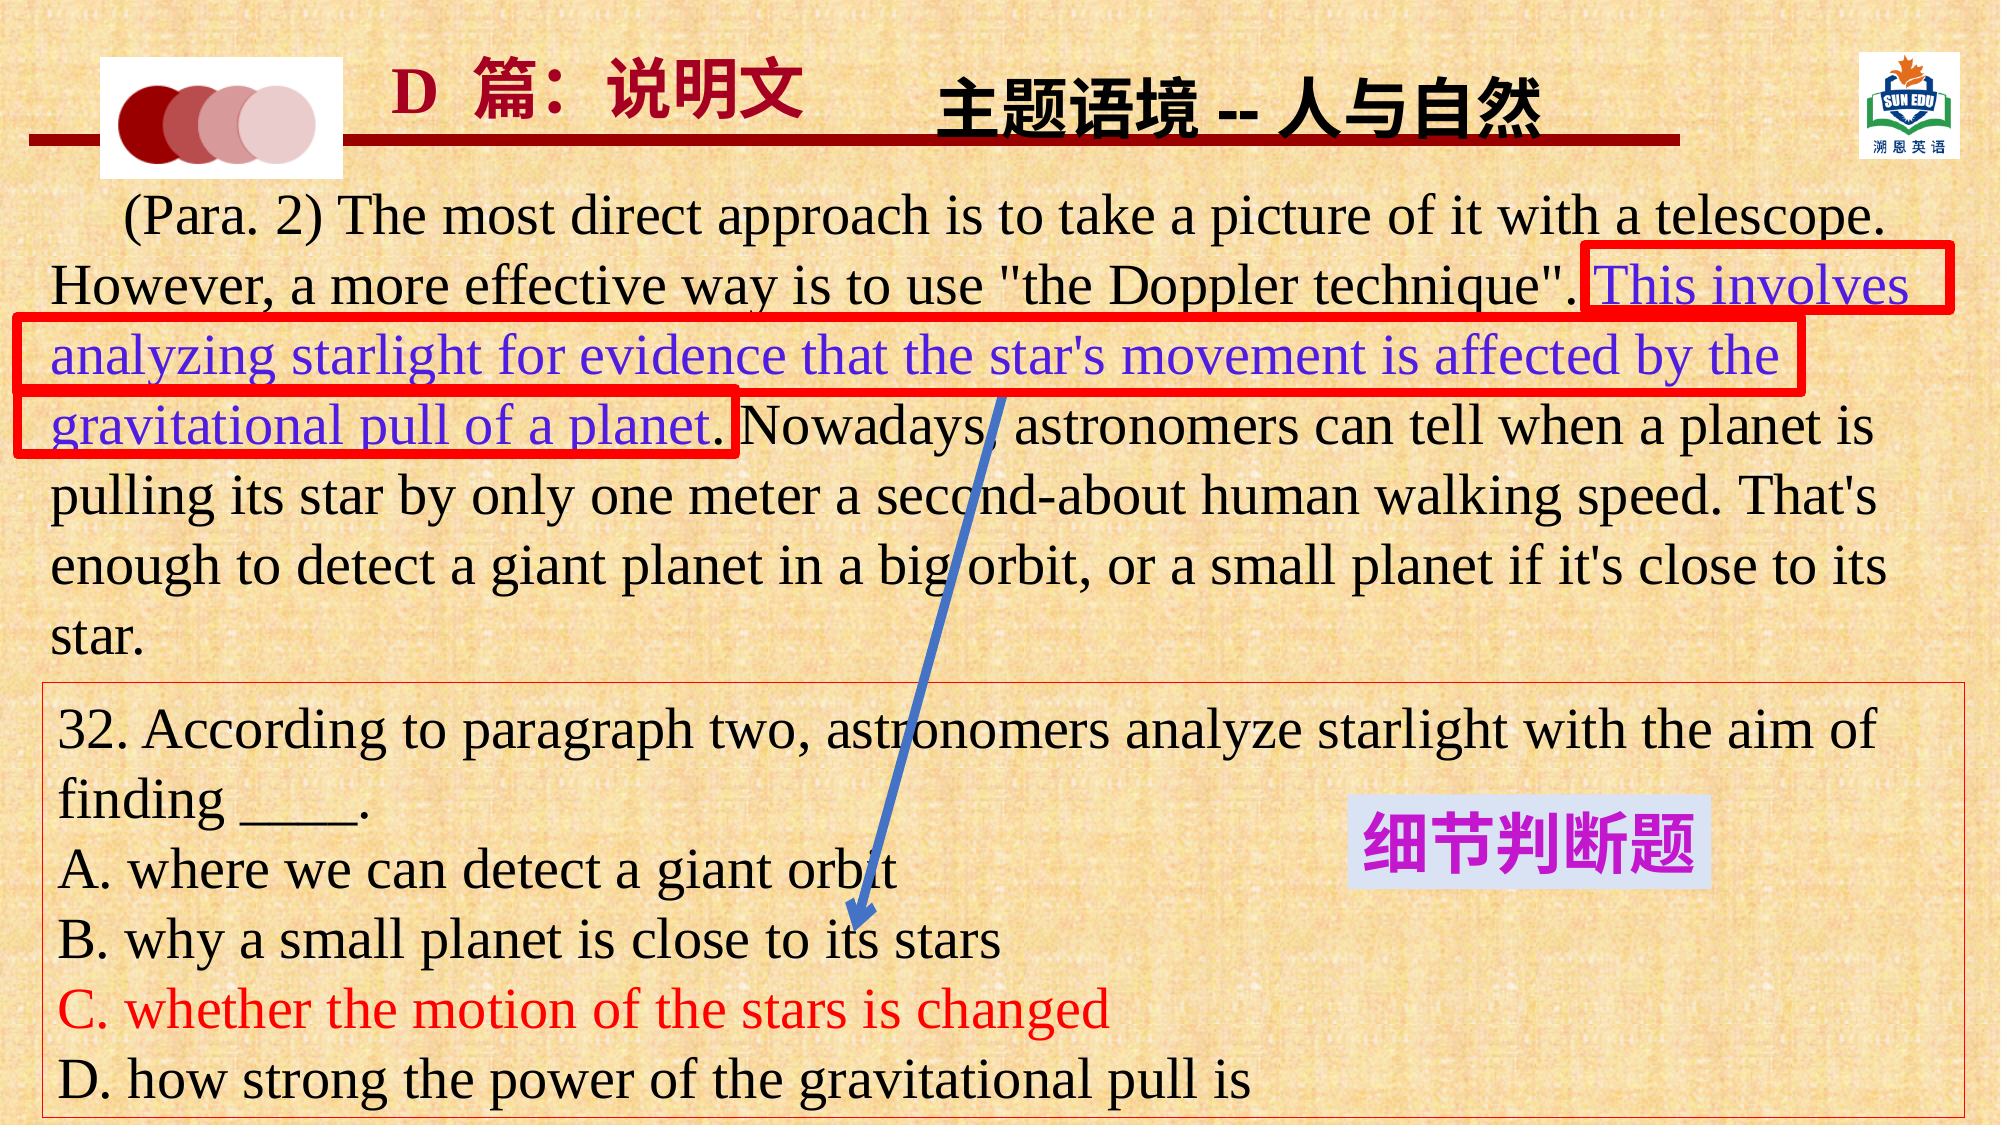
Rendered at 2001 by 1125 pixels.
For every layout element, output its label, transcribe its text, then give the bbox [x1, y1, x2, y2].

text_box 32. According to paragraph two, astronomers analyze starlight with the aim of finding ____. A. where we can detect a giant orbit B. why a small planet is close to its stars C. whether the motion of the stars is changed D. how strong the power of the gravitational pull is [42, 682, 1965, 1118]
picture [0, 0, 2001, 1125]
text_box 主题语境--人与自然 [819, 19, 2000, 155]
text_box 细节判断题 [1347, 794, 1712, 890]
text_box (Para. 2) The most direct approach is to take a picture of it with a telescope. However, a more effective way is to use "the Doppler technique". This involves analyzing starlight for evidence that the star's movement is affected by the gravitational pull of a planet. Nowadays, astronomers can tell when a planet is pulling its star by only one meter a second-about human walking speed. That's enough to detect a giant planet in a big orbit, or a small planet if it's close to its star. [35, 168, 1972, 674]
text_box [854, 392, 1004, 932]
text_box [17, 388, 736, 455]
text_box D 篇：说明文 [376, 39, 819, 135]
text_box [1584, 244, 1951, 310]
text_box [16, 316, 1802, 393]
